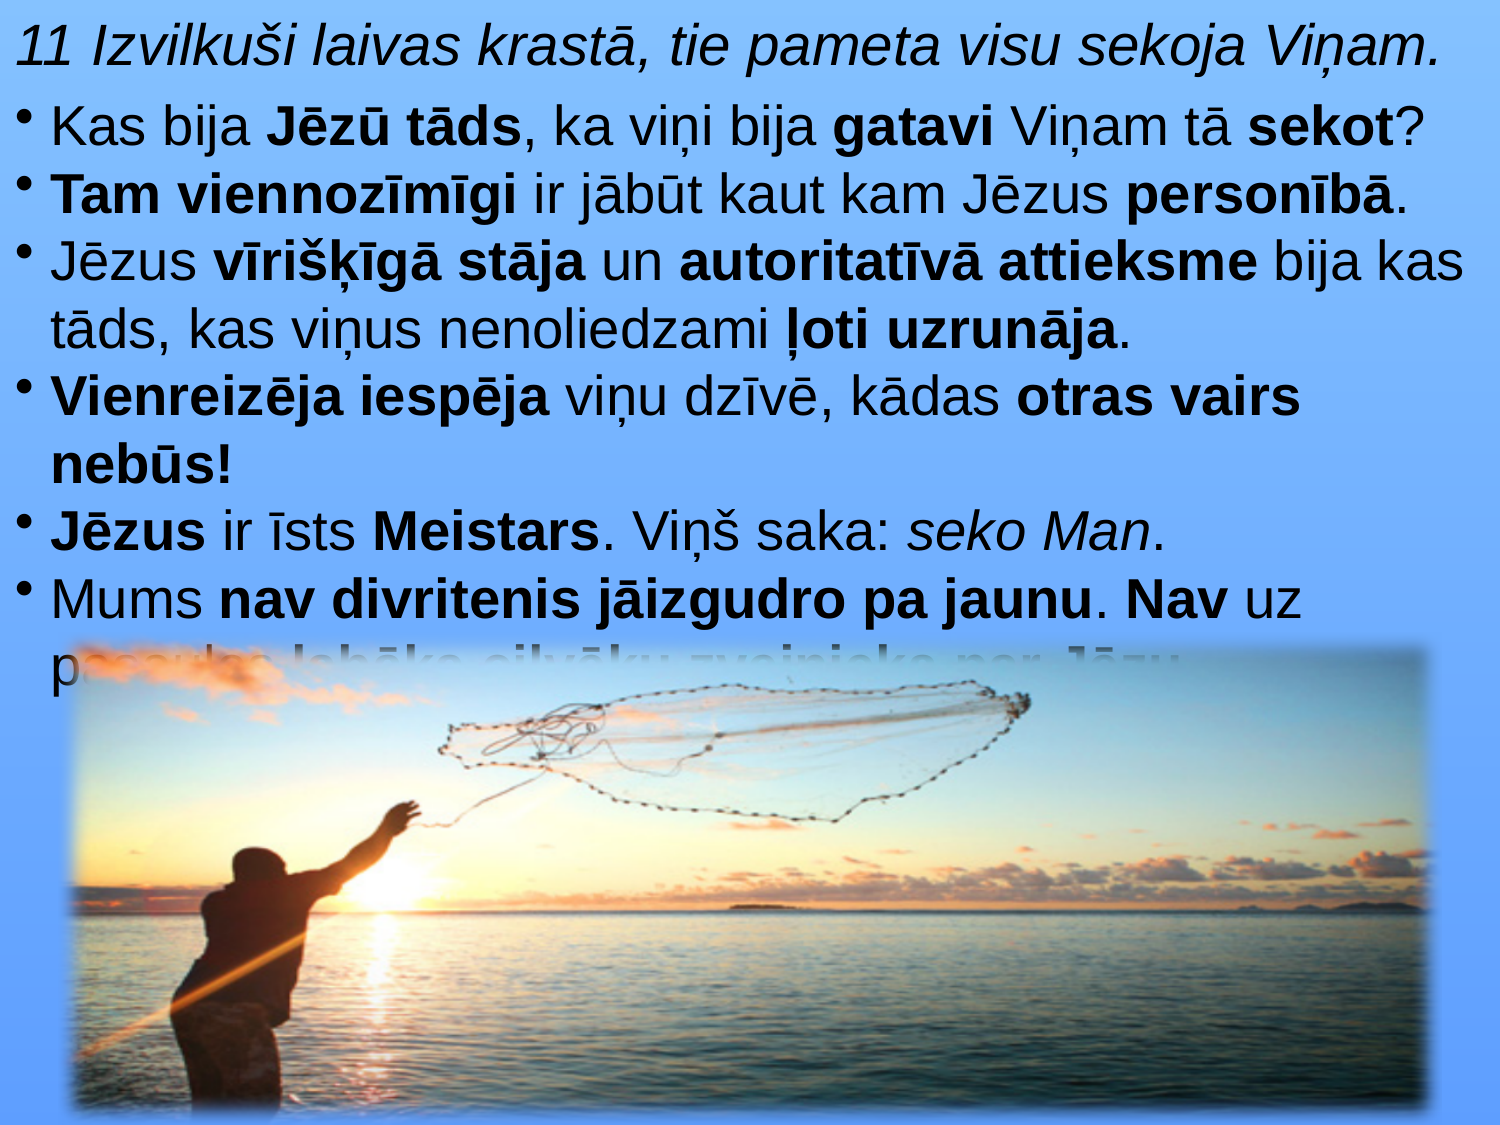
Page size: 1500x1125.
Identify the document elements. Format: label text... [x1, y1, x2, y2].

list 11 Izvilkuši laivas krastā, tie pameta visu sekoja Viņam. [0, 0, 1500, 82]
picture [58, 632, 1442, 1125]
text_box Kas bija Jēzū tāds, ka viņi bija gatavi Viņam tā sekot? Tam viennozīmīgi ir jābūt kaut kam Jēzus personībā. Jēzus vīrišķīgā stāja un autoritatīvā attieksme bija kas tāds, kas viņus nenoliedzami ļoti uzrunāja. Vienreizēja iespēja viņu dzīvē, kādas otras vairs nebūs! Jēzus ir īsts Meistars. Viņš saka: seko Man. Mums nav divritenis jāizgudro pa jaunu. Nav uz pasaules labāka cilvēku zvejnieka par Jēzu. [0, 82, 1500, 705]
